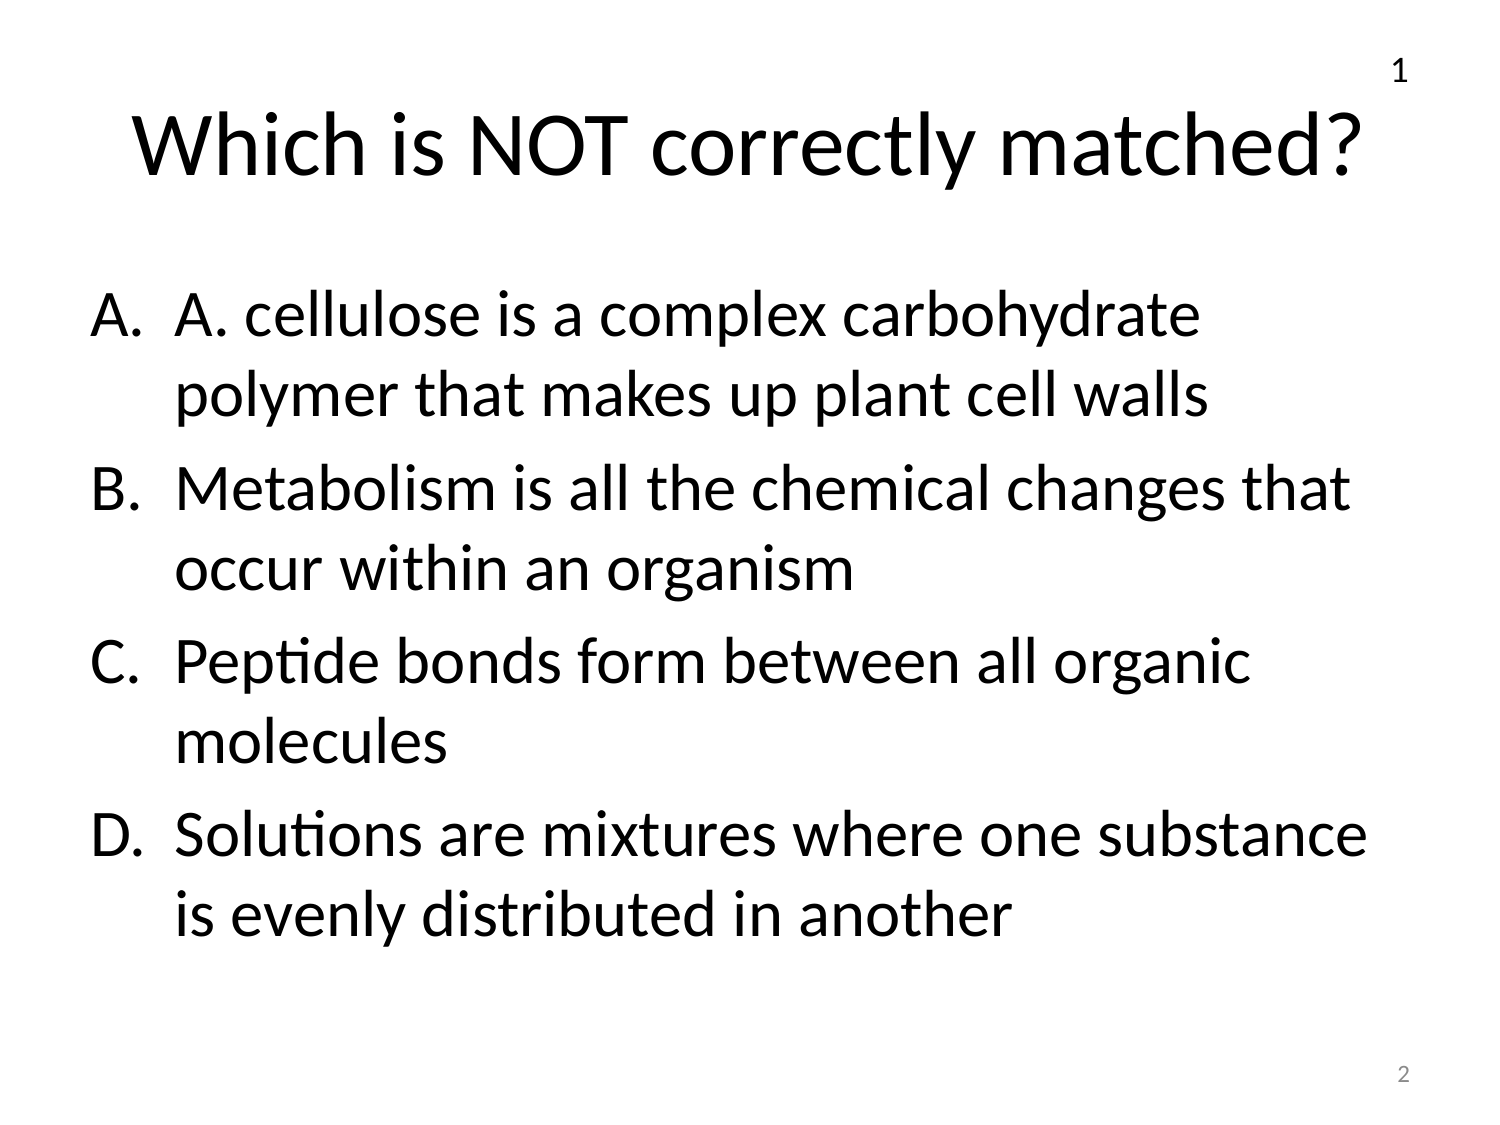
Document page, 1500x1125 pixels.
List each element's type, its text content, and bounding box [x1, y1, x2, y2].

list A. cellulose is a complex carbohydrate polymer that makes up plant cell walls Metabolism is all the chemical changes that occur within an organism Peptide bonds form between all organic molecules Solutions are mixtures where one substance is evenly distributed in another [75, 262, 1425, 1005]
slide_number 2 [1074, 1042, 1425, 1103]
text_box 1 [1375, 37, 1424, 98]
title Which is NOT correctly matched? [75, 45, 1425, 233]
